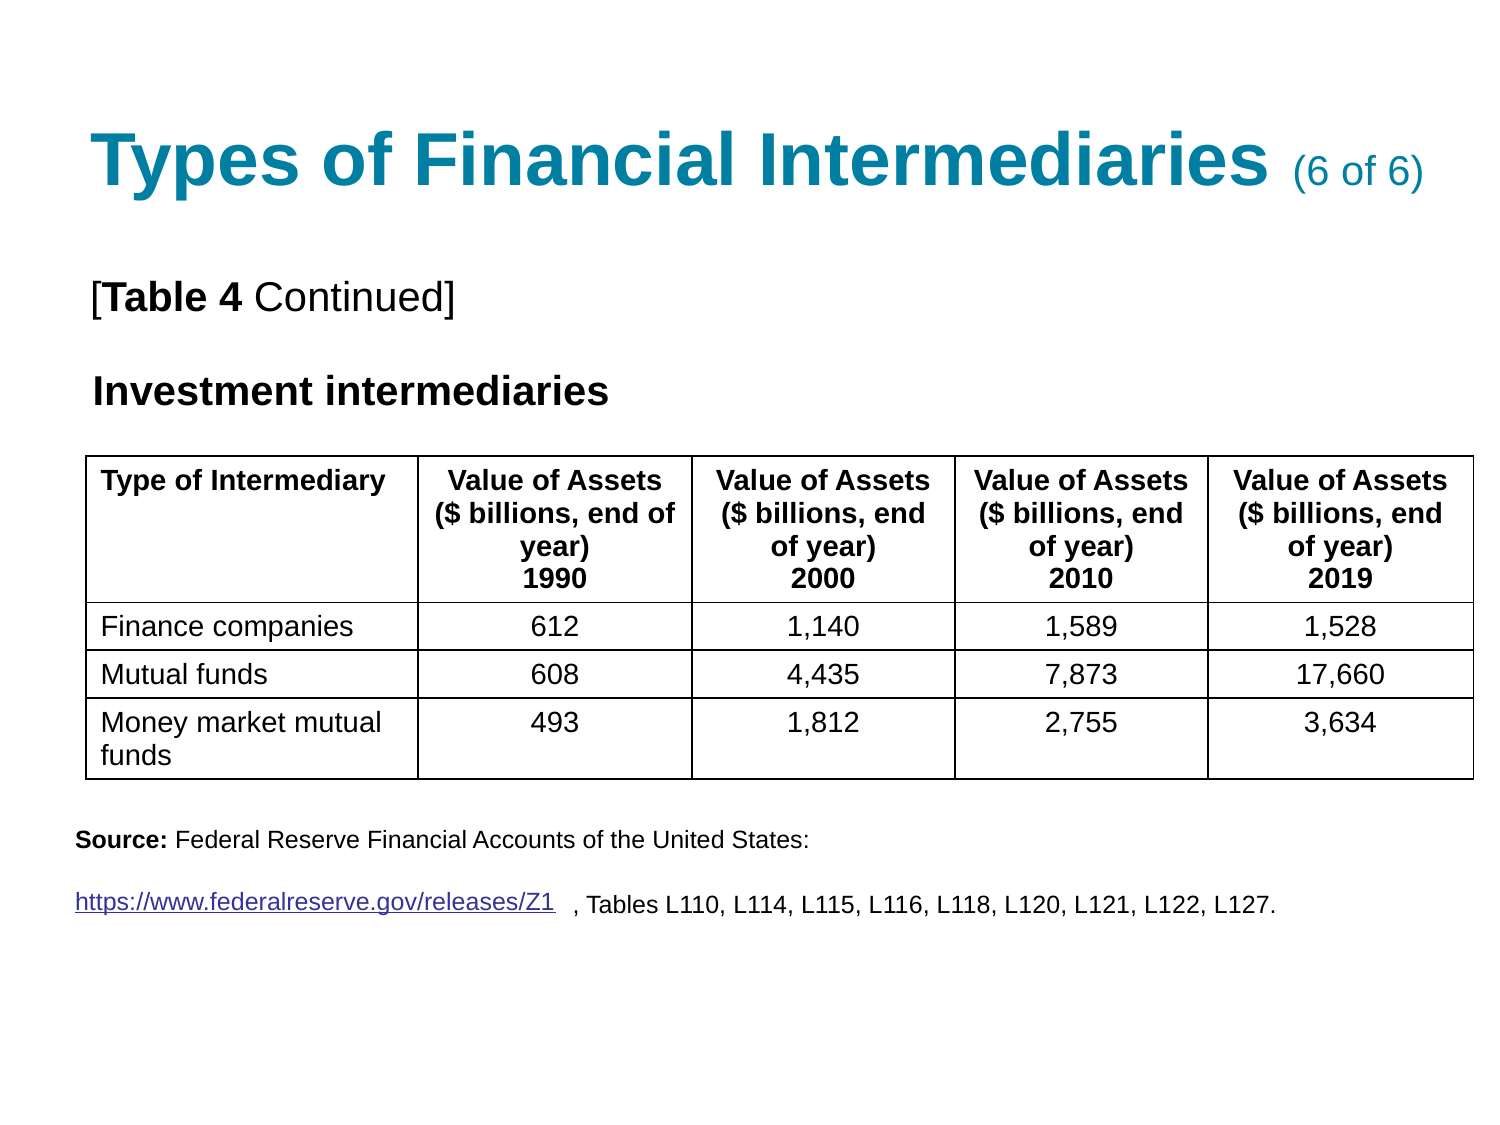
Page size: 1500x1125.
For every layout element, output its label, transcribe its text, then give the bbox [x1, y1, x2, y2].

table_cell 2,755 [956, 699, 1207, 778]
title Types of Financial Intermediaries (6 of 6) [75, 35, 1463, 216]
table_cell 493 [419, 699, 691, 778]
table_cell Money market mutual funds [87, 699, 417, 778]
table_cell 1,528 [1209, 603, 1473, 649]
table_header Value of Assets ($ billions, end of year) 1990 [419, 457, 691, 602]
table_cell 1,140 [693, 603, 954, 649]
table_cell 1,812 [693, 699, 954, 778]
list [Table 4 Continued] [75, 254, 1425, 333]
table_cell 3,634 [1209, 699, 1473, 778]
list Source: Federal Reserve Financial Accounts of the United States: [75, 823, 1203, 861]
list Investment intermediaries [77, 348, 667, 430]
table_cell 17,660 [1209, 651, 1473, 697]
list , Tables L110, L114, L115, L116, L118, L120, L121, L122, L127. [572, 888, 1303, 936]
table_header Value of Assets ($ billions, end of year) 2019 [1209, 457, 1473, 602]
table_cell 1,589 [956, 603, 1207, 649]
table_cell 608 [419, 651, 691, 697]
list https://www.federalreserve.gov/releases/Z1 [75, 885, 565, 932]
table_header Value of Assets ($ billions, end of year) 2000 [693, 457, 954, 602]
table_cell 612 [419, 603, 691, 649]
table_header Type of Intermediary [87, 457, 417, 602]
table_cell 4,435 [693, 651, 954, 697]
table_cell Finance companies [87, 603, 417, 649]
table_cell 7,873 [956, 651, 1207, 697]
table_cell Mutual funds [87, 651, 417, 697]
table_header Value of Assets ($ billions, end of year) 2010 [956, 457, 1207, 602]
